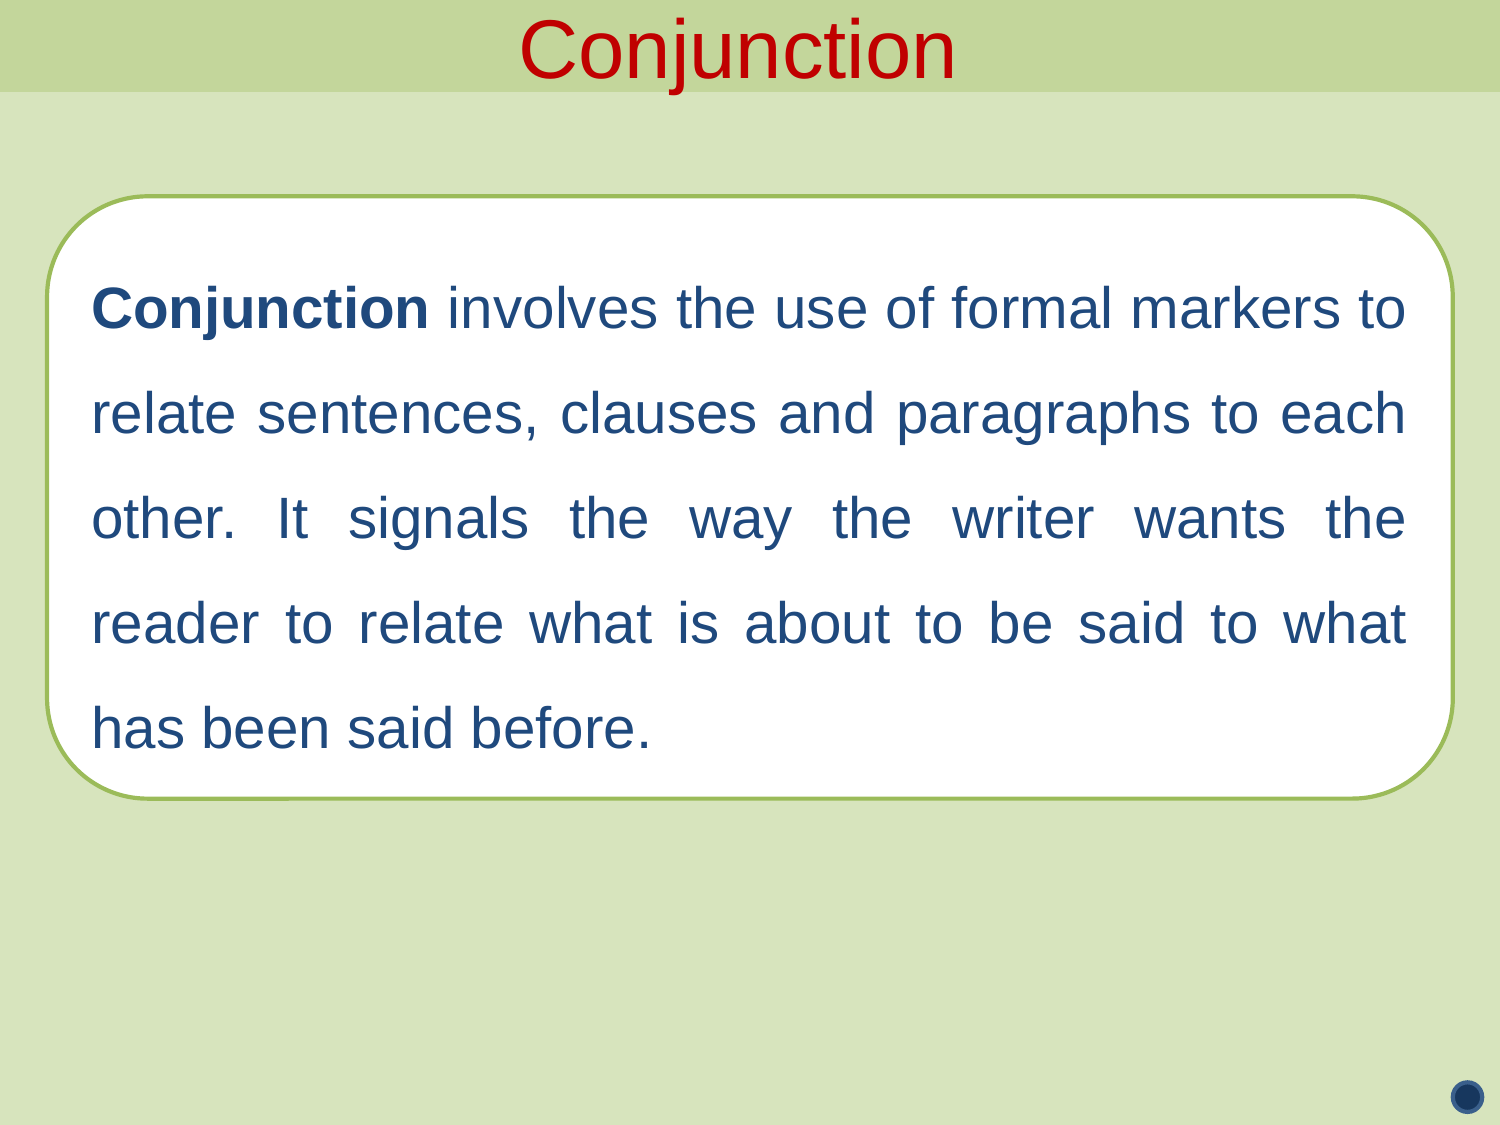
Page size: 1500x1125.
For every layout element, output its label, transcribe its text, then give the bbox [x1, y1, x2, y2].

text_box Conjunction involves the use of formal markers to relate sentences, clauses and paragraphs to each other. It signals the way the writer wants the reader to relate what is about to be said to what has been said before. [44, 194, 1455, 801]
text_box [1450, 1080, 1485, 1115]
text_box Conjunction [0, 0, 1500, 92]
